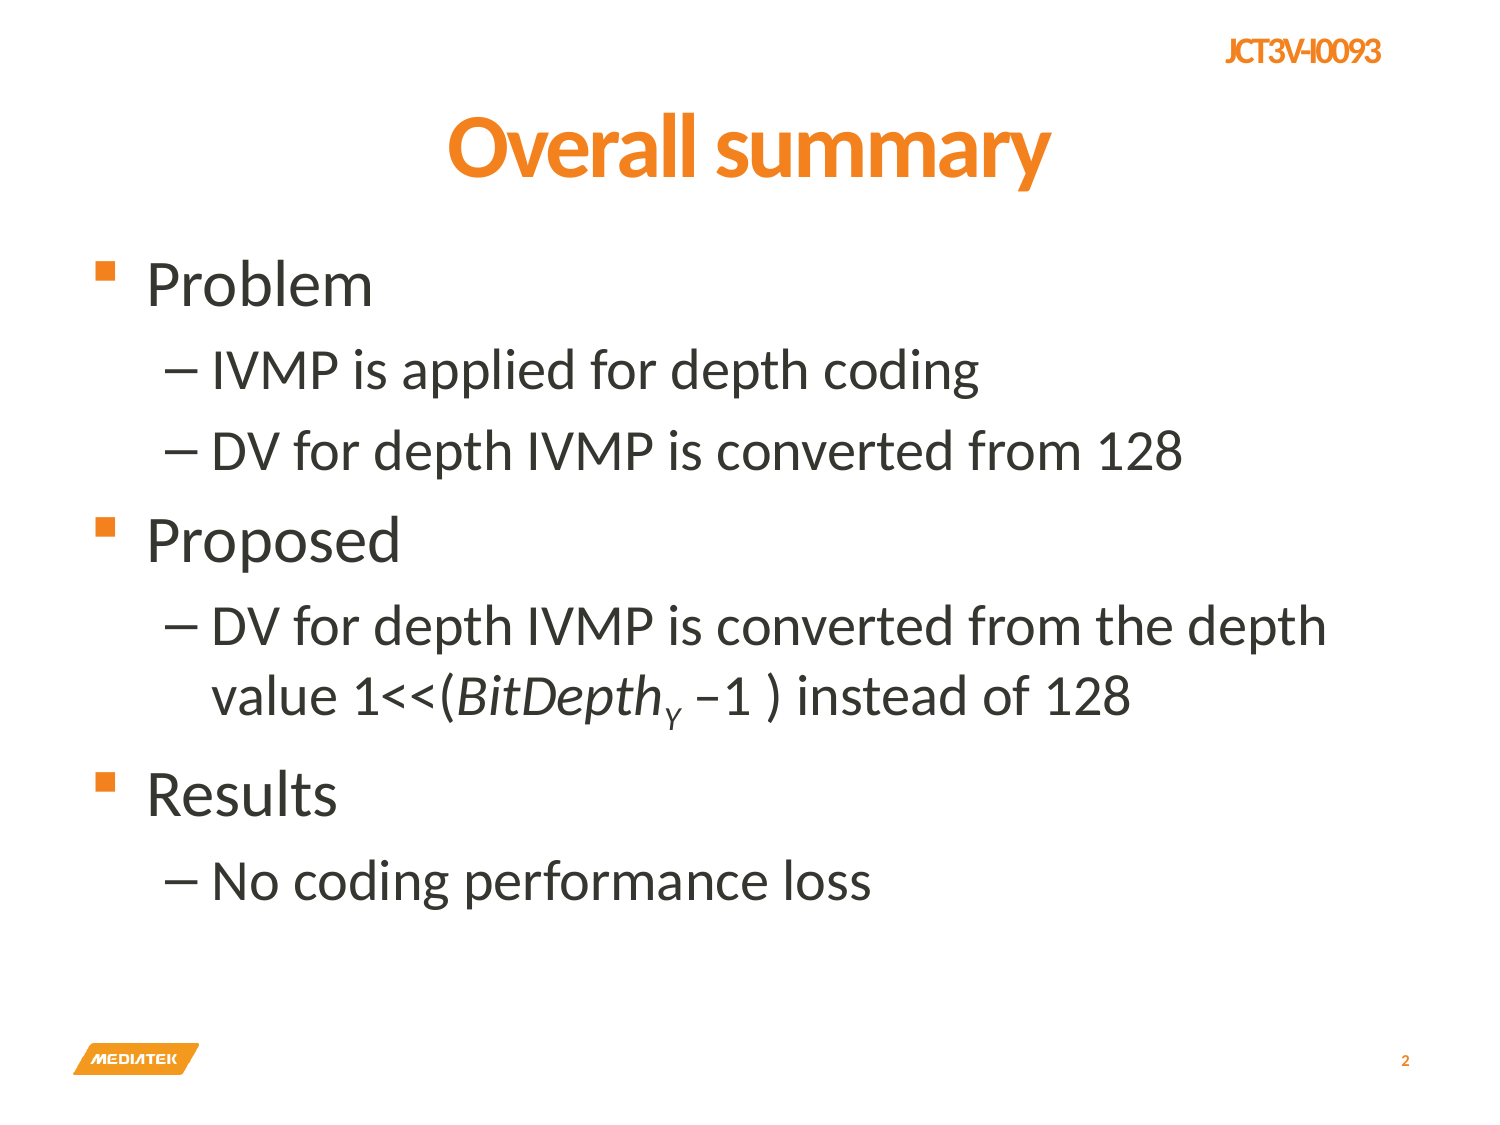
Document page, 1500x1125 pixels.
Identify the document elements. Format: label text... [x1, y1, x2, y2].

slide_number 2 [1251, 1029, 1425, 1090]
picture [73, 1043, 199, 1075]
list Problem IVMP is applied for depth coding DV for depth IVMP is converted from 128 Proposed DV for depth IVMP is converted from the depth value 1<<(BitDepthY –1 ) instead of 128 Results No coding performance loss [75, 231, 1425, 990]
title Overall summary [75, 99, 1425, 231]
